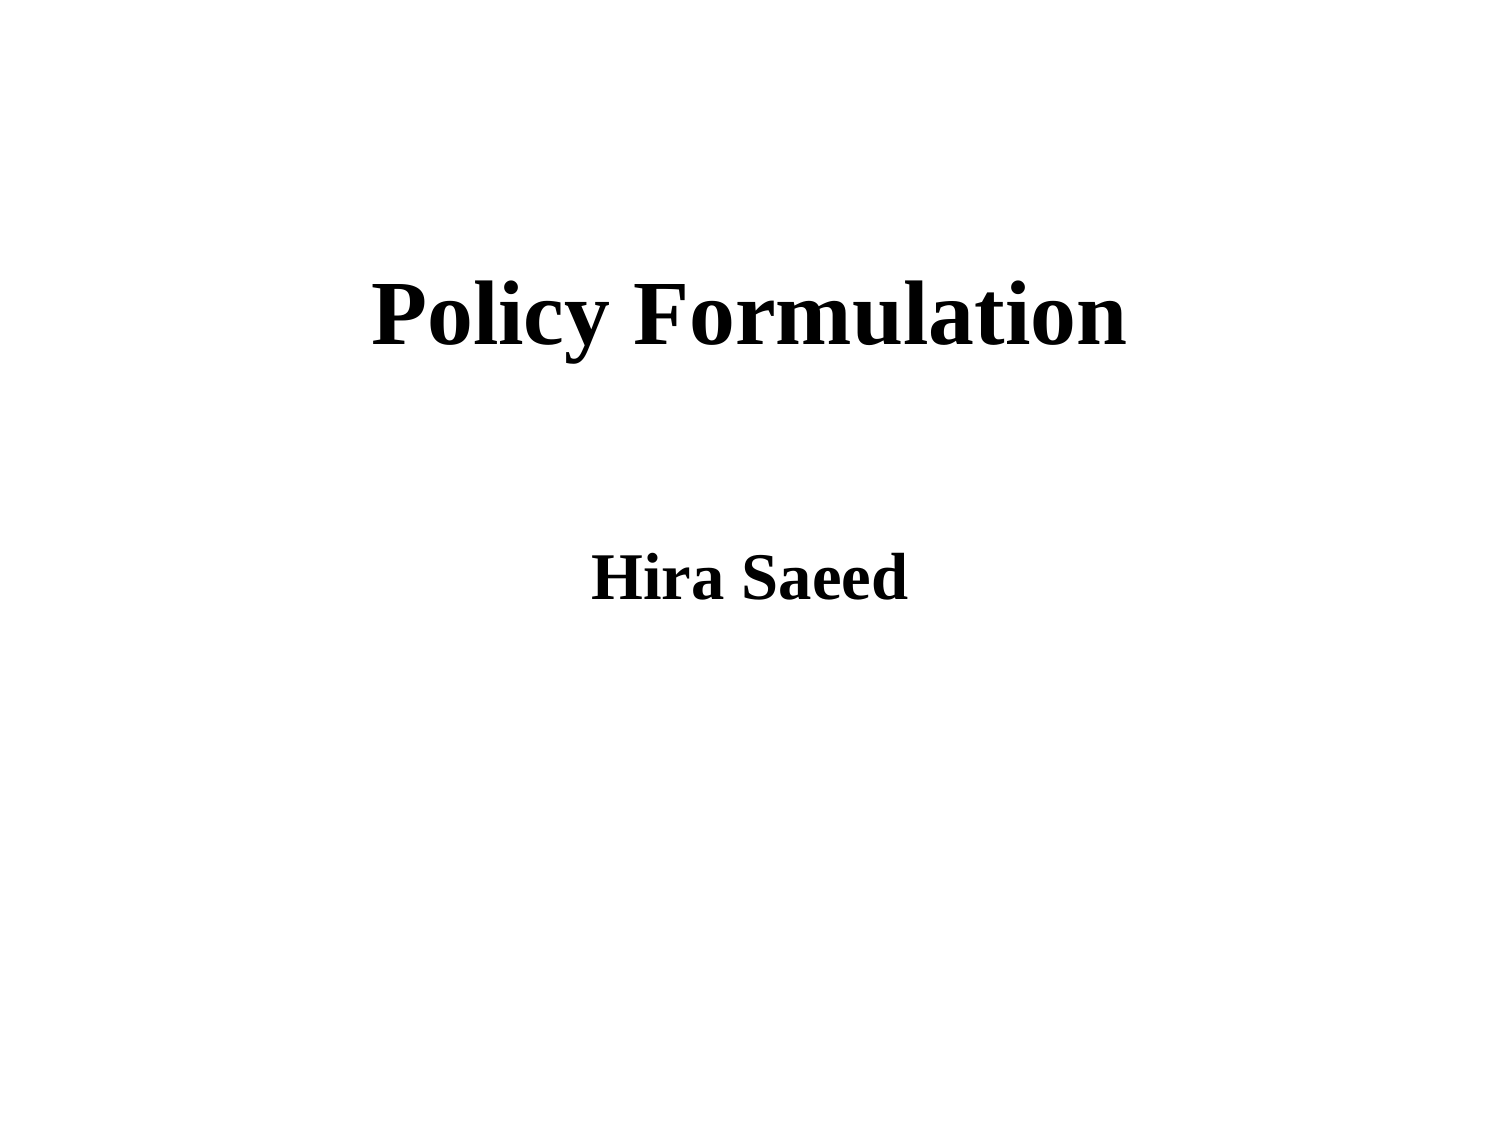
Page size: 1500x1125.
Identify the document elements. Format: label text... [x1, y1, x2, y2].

title Policy Formulation [112, 187, 1388, 429]
subtitle Hira Saeed [225, 525, 1275, 813]
